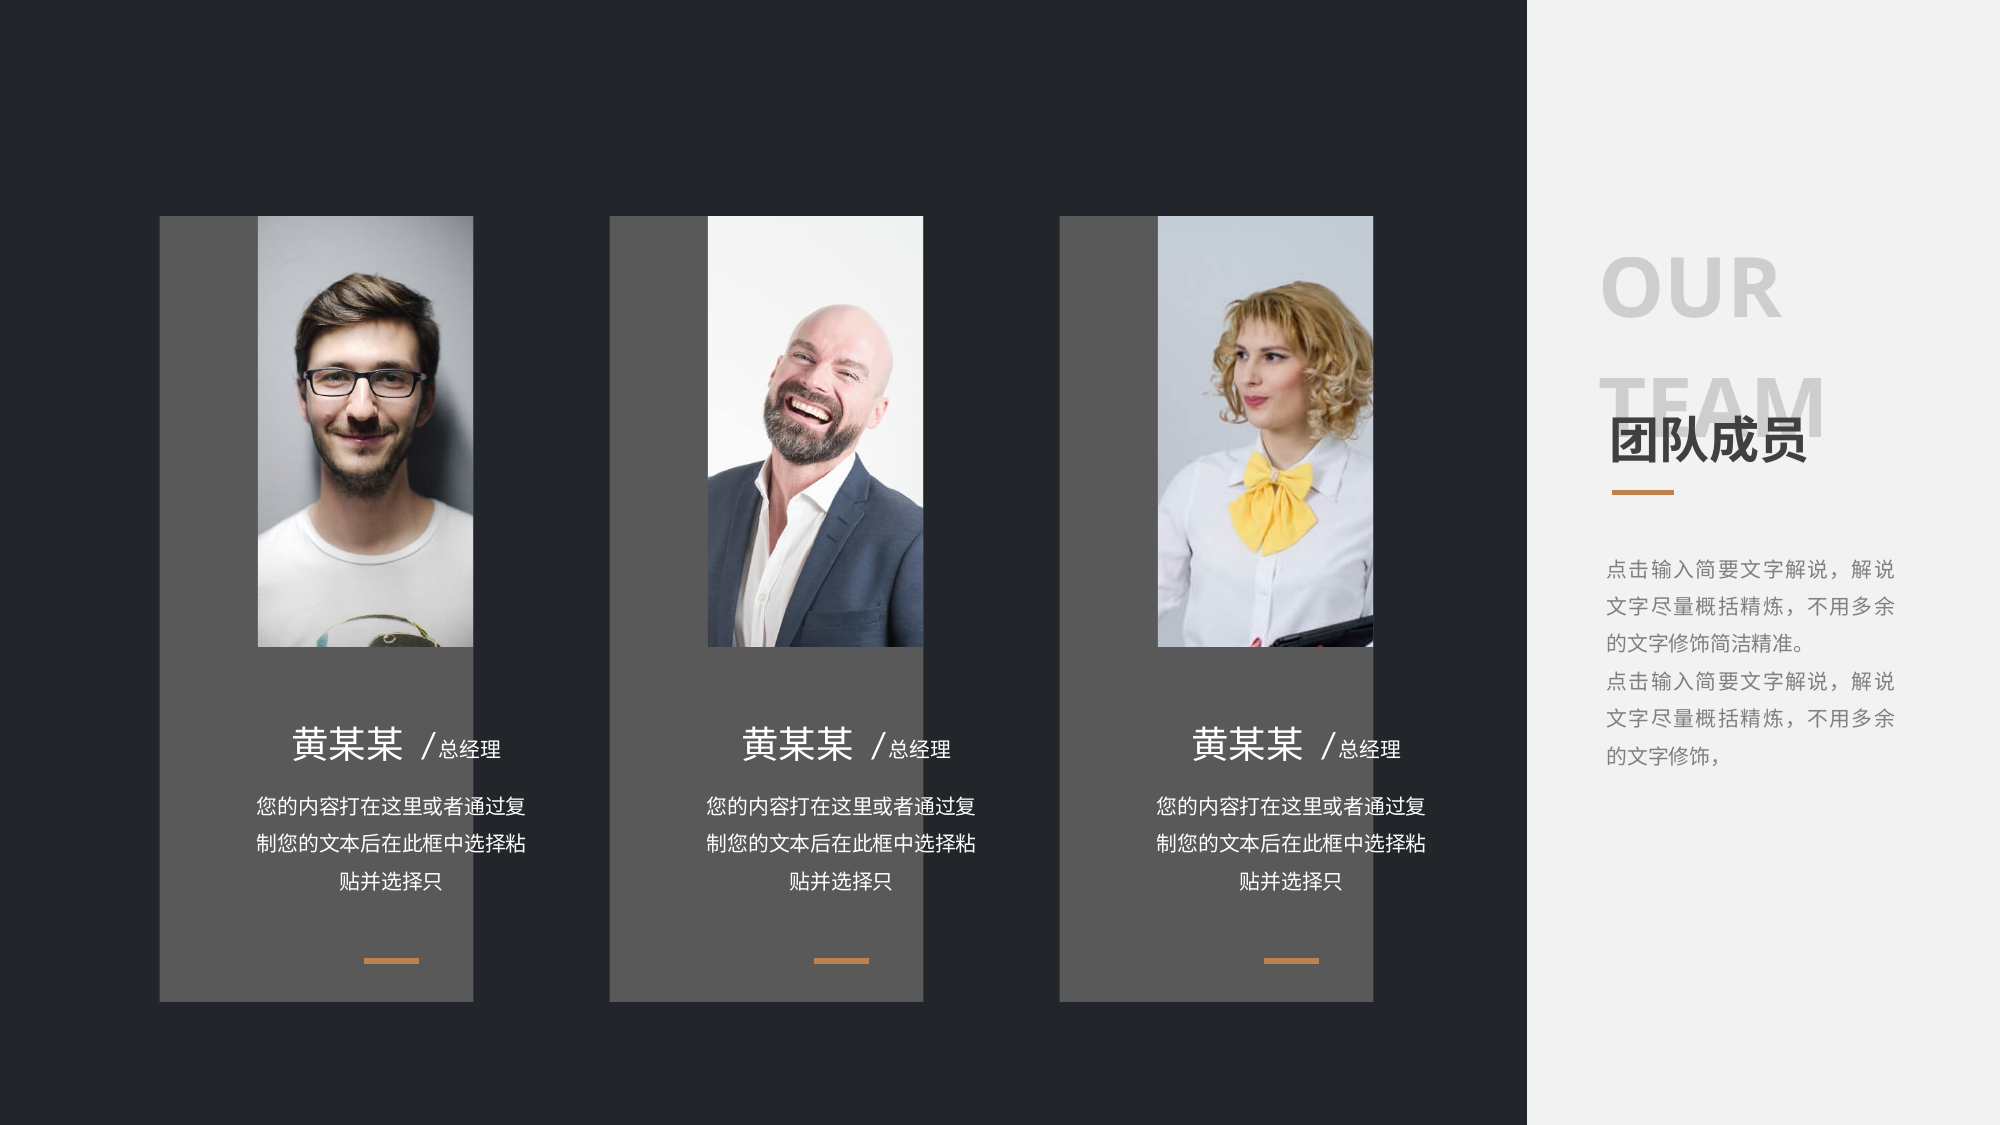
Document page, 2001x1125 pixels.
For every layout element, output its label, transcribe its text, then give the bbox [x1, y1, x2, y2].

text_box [1059, 216, 1454, 1002]
text_box OUR TEAM [1583, 207, 2000, 462]
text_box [159, 216, 554, 1002]
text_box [609, 216, 1004, 1002]
text_box 点击输入简要文字解说，解说文字尽量概括精炼，不用多余的文字修饰简洁精准。 点击输入简要文字解说，解说文字尽量概括精炼，不用多余的文字修饰， [1591, 536, 1910, 814]
text_box [0, 0, 1528, 1125]
text_box 团队成员 [1594, 388, 1851, 476]
